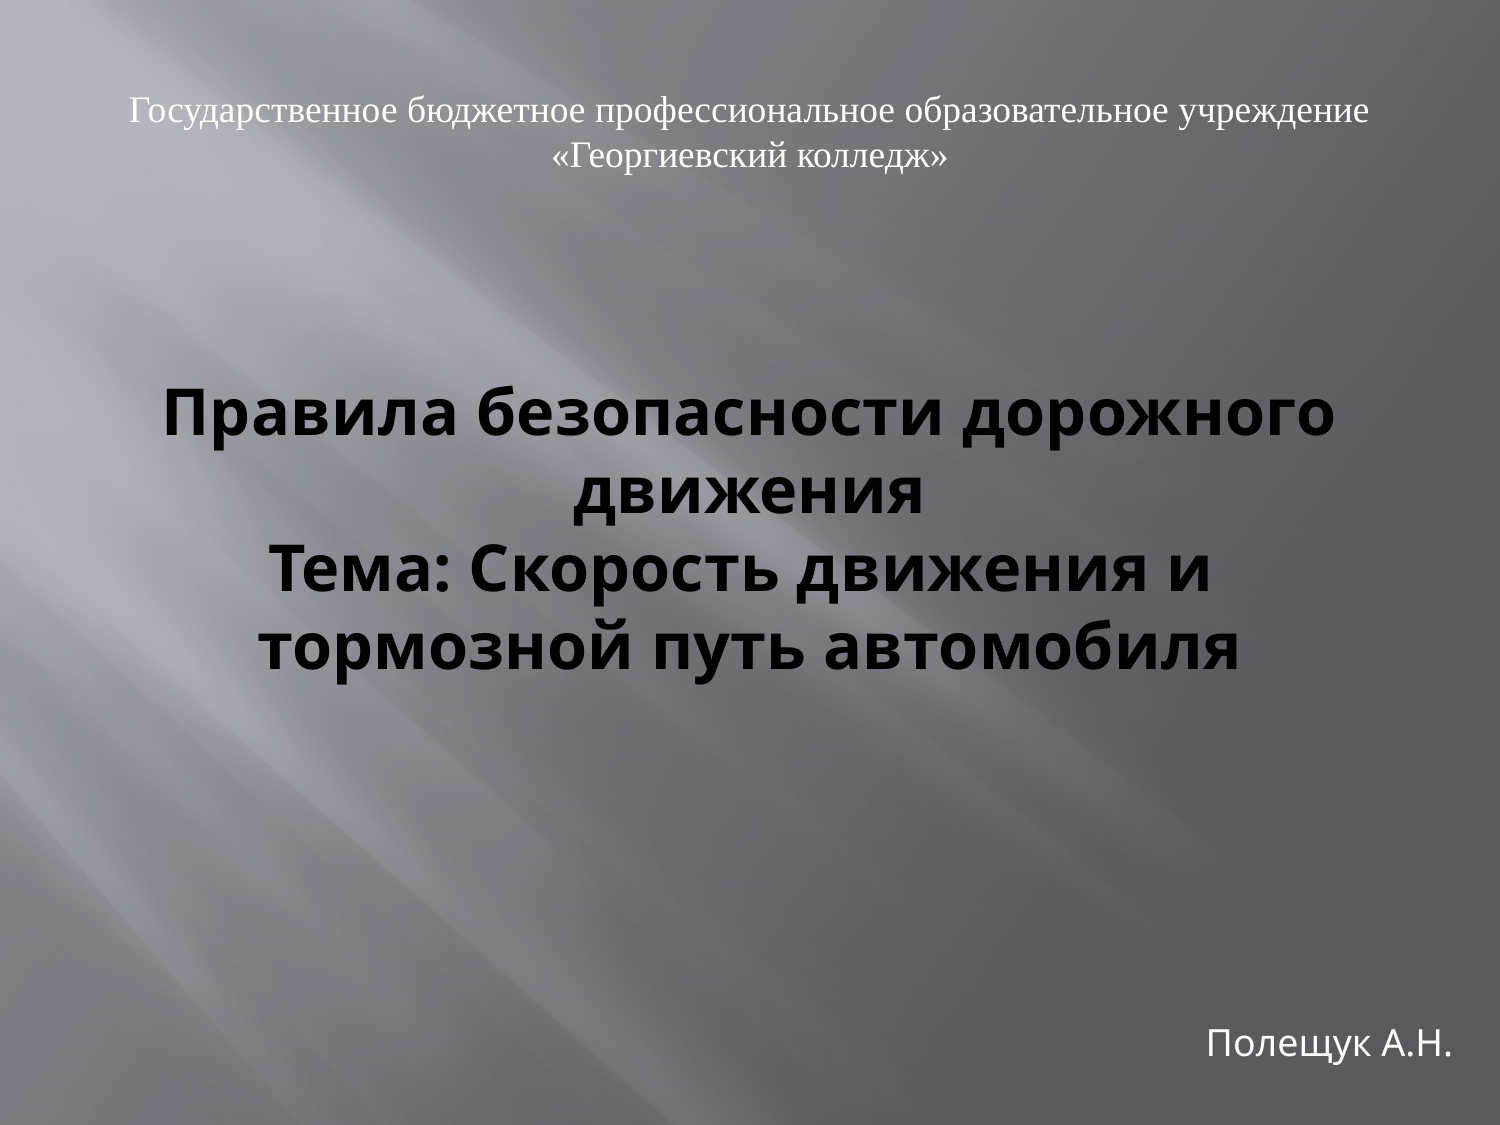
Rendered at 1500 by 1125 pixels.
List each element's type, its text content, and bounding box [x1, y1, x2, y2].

text_box Государственное бюджетное профессиональное образовательное учреждение «Георгиевский колледж» [0, 78, 1500, 183]
text_box Полещук А.Н. [1190, 1011, 1469, 1072]
title Правила безопасности дорожного движения Тема: Скорость движения и тормозной путь автомобиля [0, 361, 1500, 691]
